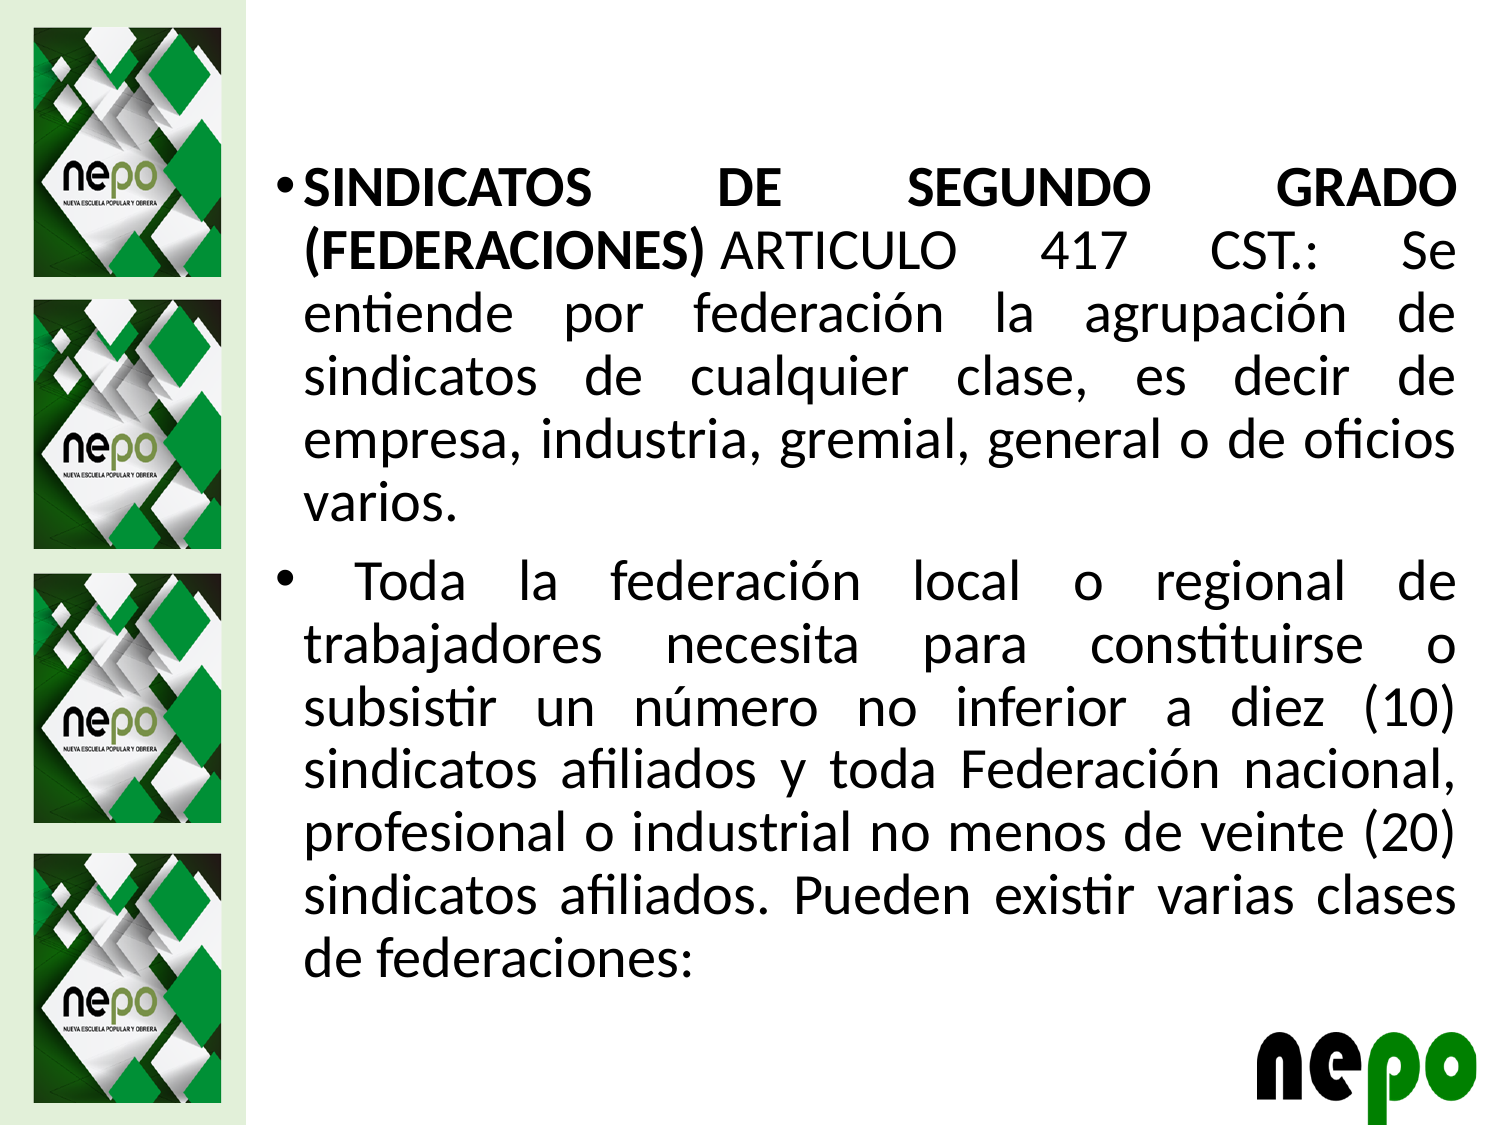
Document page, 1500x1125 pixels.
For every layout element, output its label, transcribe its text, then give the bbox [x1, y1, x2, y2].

picture [1257, 1032, 1477, 1125]
picture [0, 0, 246, 1125]
list SINDICATOS DE SEGUNDO GRADO (FEDERACIONES) ARTICULO 417 CST.: Se entiende por federación la agrupación de sindicatos de cualquier clase, es decir de empresa, industria, gremial, general o de oficios varios. Toda la federación local o regional de trabajadores necesita para constituirse o subsistir un número no inferior a diez (10) sindicatos afiliados y toda Federación nacional, profesional o industrial no menos de veinte (20) sindicatos afiliados. Pueden existir varias clases de federaciones: [260, 149, 1473, 1014]
